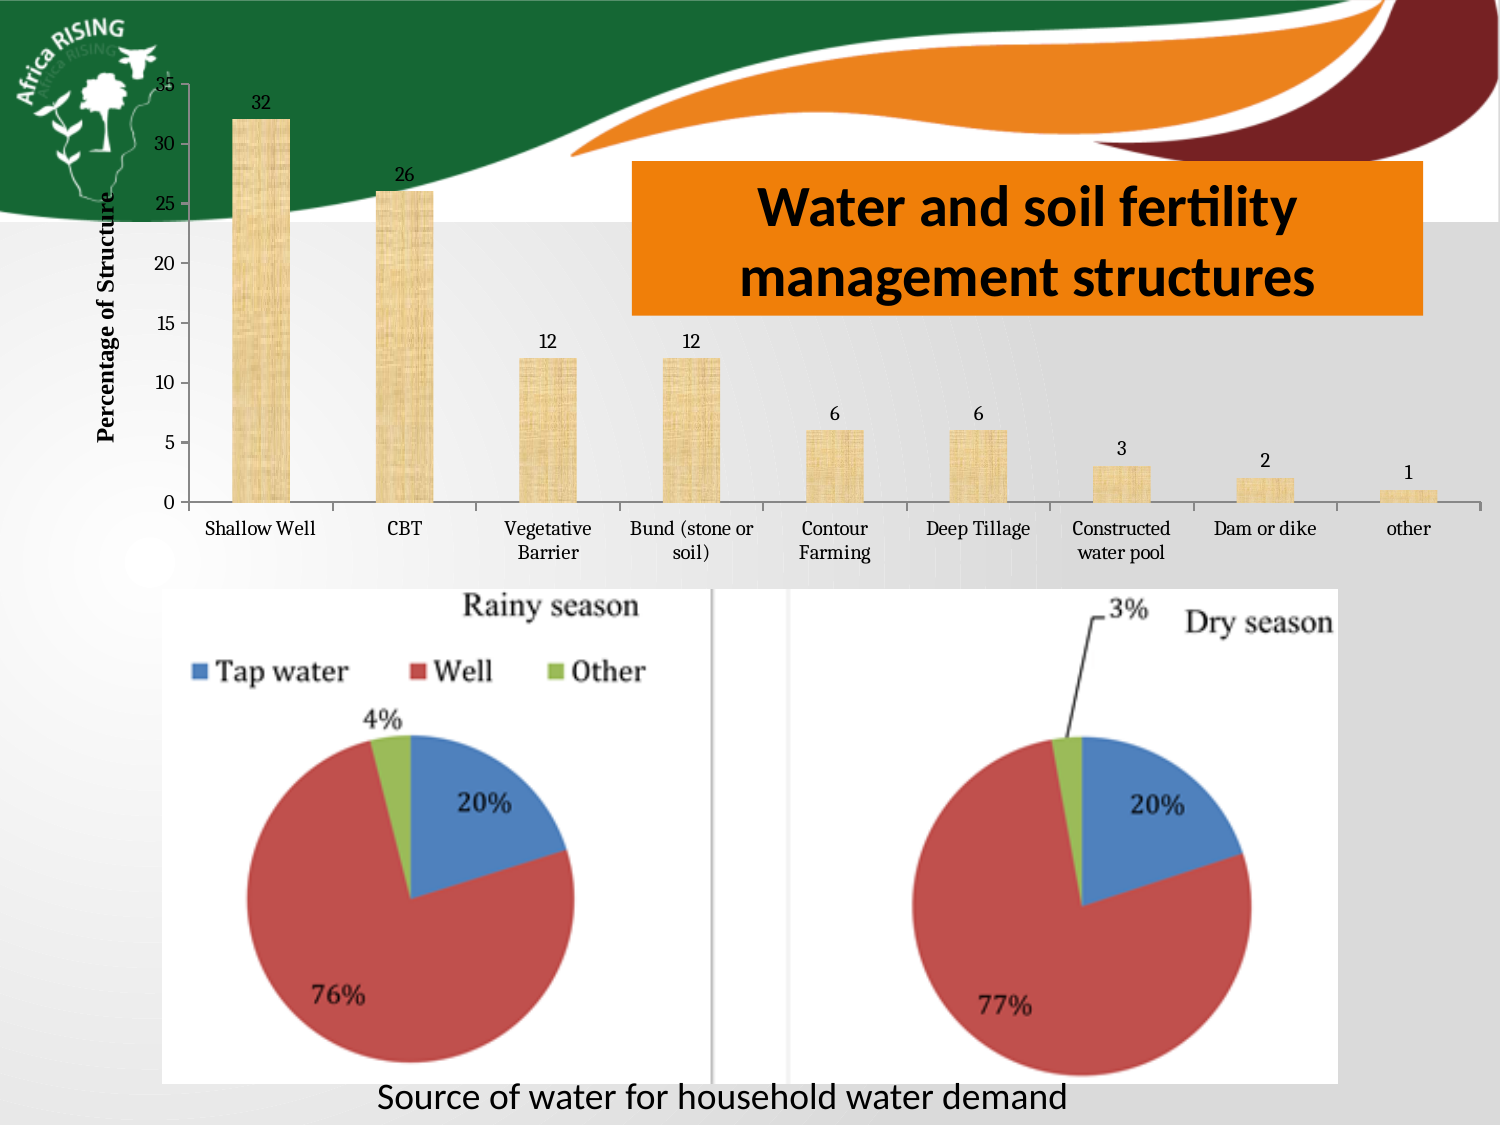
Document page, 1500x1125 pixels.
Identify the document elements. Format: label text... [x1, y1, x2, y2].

text_box Source of water for household water demand [362, 1089, 1250, 1125]
picture [0, 0, 1499, 222]
chart [74, 54, 1500, 631]
picture [161, 588, 1339, 1085]
